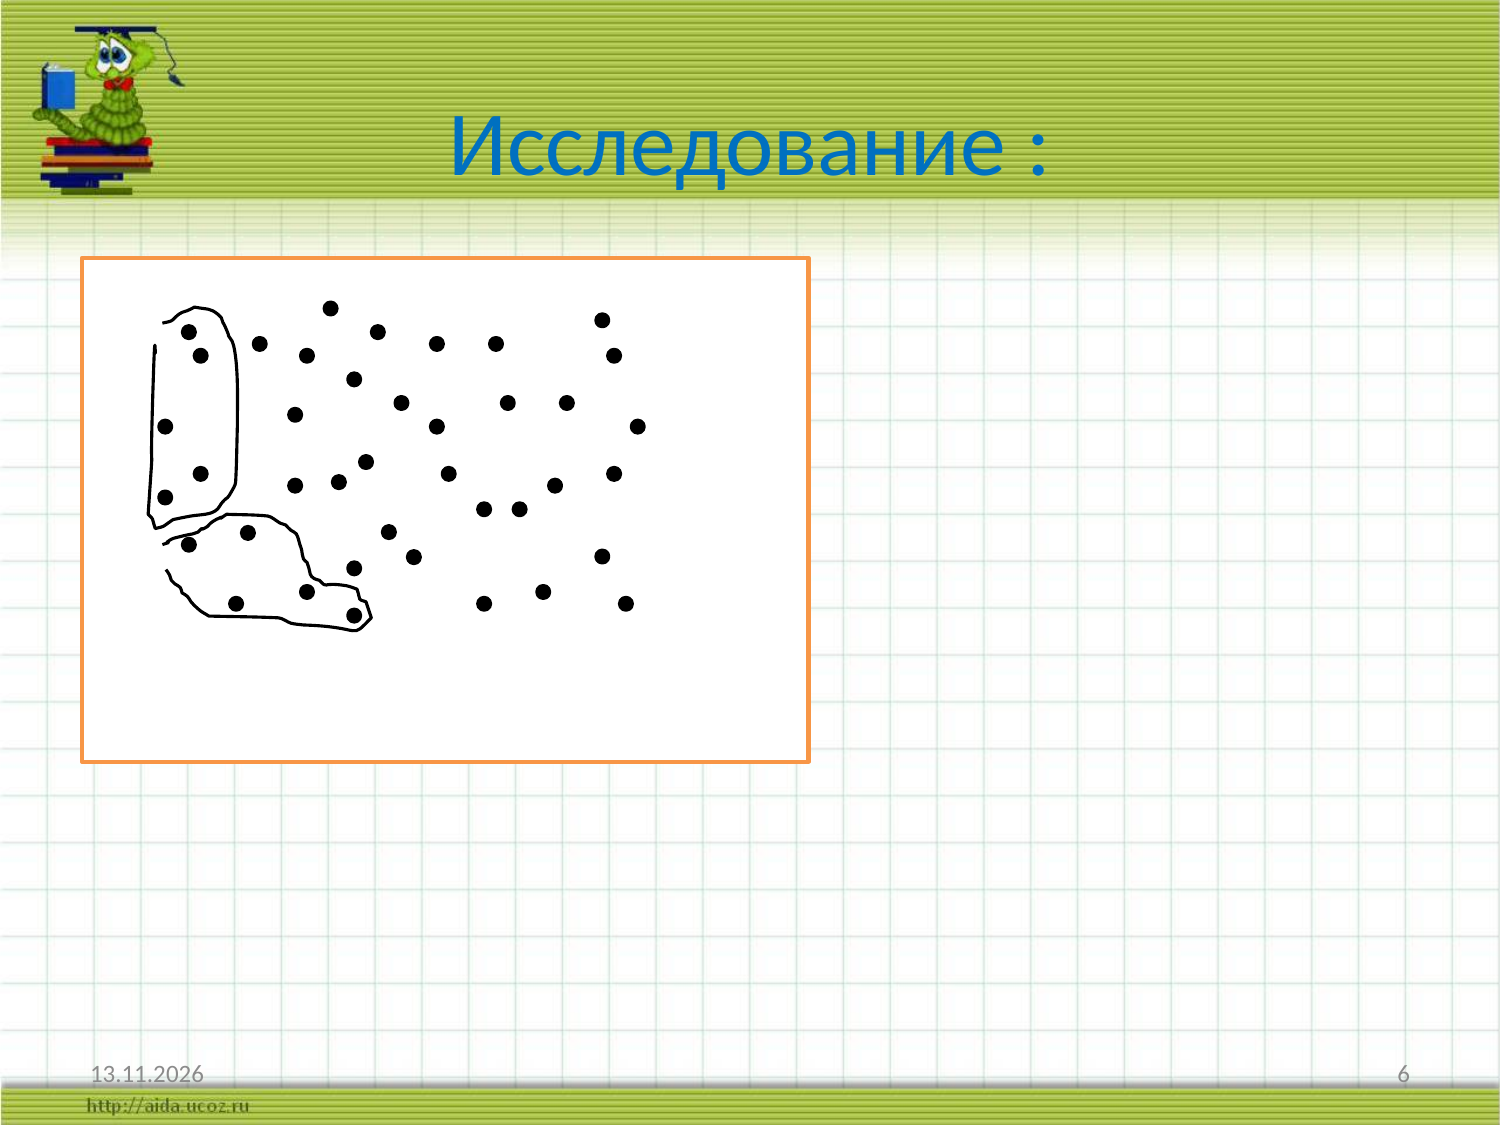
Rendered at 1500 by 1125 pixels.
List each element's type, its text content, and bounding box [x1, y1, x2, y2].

text_box [393, 395, 410, 411]
text_box [287, 406, 304, 423]
text_box [330, 474, 347, 491]
text_box [594, 548, 611, 565]
text_box [558, 395, 575, 411]
text_box [488, 336, 504, 352]
text_box [358, 454, 374, 470]
text_box [369, 324, 386, 341]
text_box [405, 549, 422, 566]
text_box [629, 418, 646, 435]
text_box [346, 560, 363, 577]
text_box [346, 371, 363, 388]
text_box [476, 595, 493, 612]
picture [0, 0, 1500, 1125]
text_box [147, 306, 239, 530]
text_box [380, 524, 397, 541]
text_box [162, 513, 373, 632]
text_box [428, 418, 445, 435]
slide_number 6 [1074, 1042, 1425, 1103]
text_box [499, 395, 516, 411]
text_box [594, 312, 611, 329]
text_box [428, 336, 445, 352]
text_box [322, 300, 339, 317]
text_box [440, 465, 457, 482]
text_box [251, 336, 268, 352]
list [76, 266, 1427, 1010]
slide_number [75, 1042, 425, 1103]
text_box [299, 347, 315, 364]
text_box [547, 477, 563, 494]
text_box [511, 501, 528, 518]
text_box [287, 477, 304, 494]
title Исследование : [74, 44, 1426, 233]
text_box [606, 465, 623, 482]
text_box [606, 347, 623, 364]
text_box [535, 584, 552, 600]
text_box [80, 256, 811, 764]
text_box [617, 595, 634, 612]
text_box [476, 501, 493, 518]
